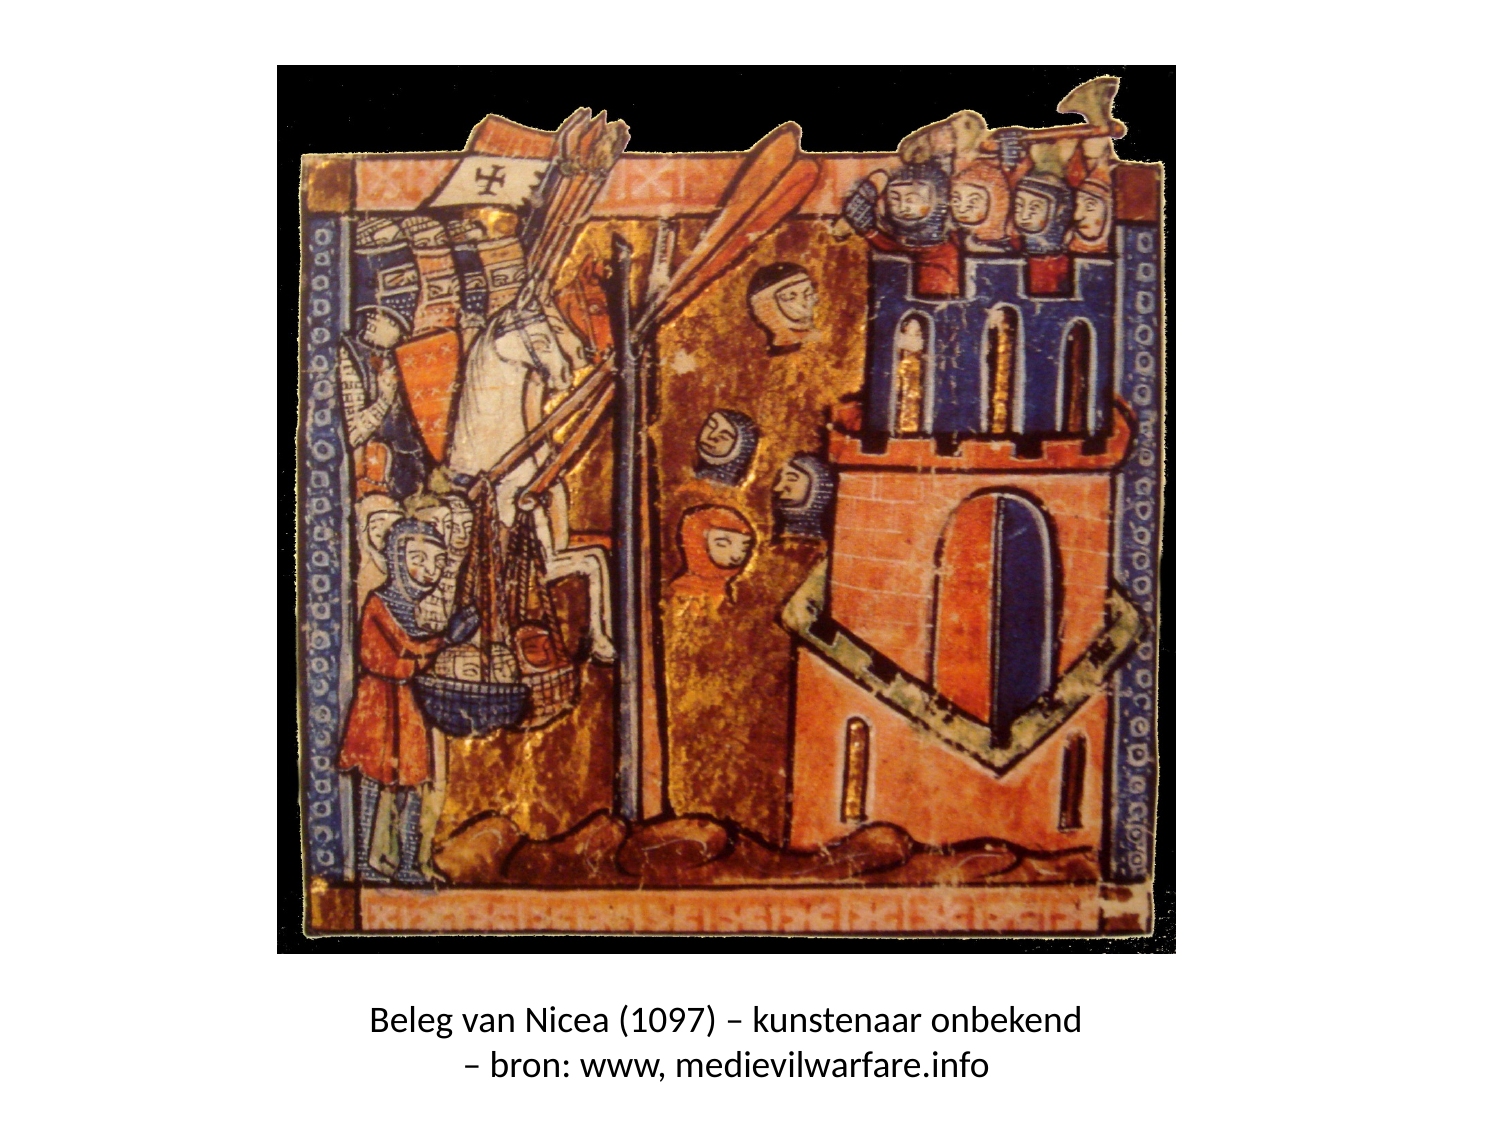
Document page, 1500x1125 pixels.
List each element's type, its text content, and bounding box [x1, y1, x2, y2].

picture [277, 65, 1176, 954]
text_box Beleg van Nicea (1097) – kunstenaar onbekend – bron: www, medievilwarfare.info [351, 987, 1102, 1093]
